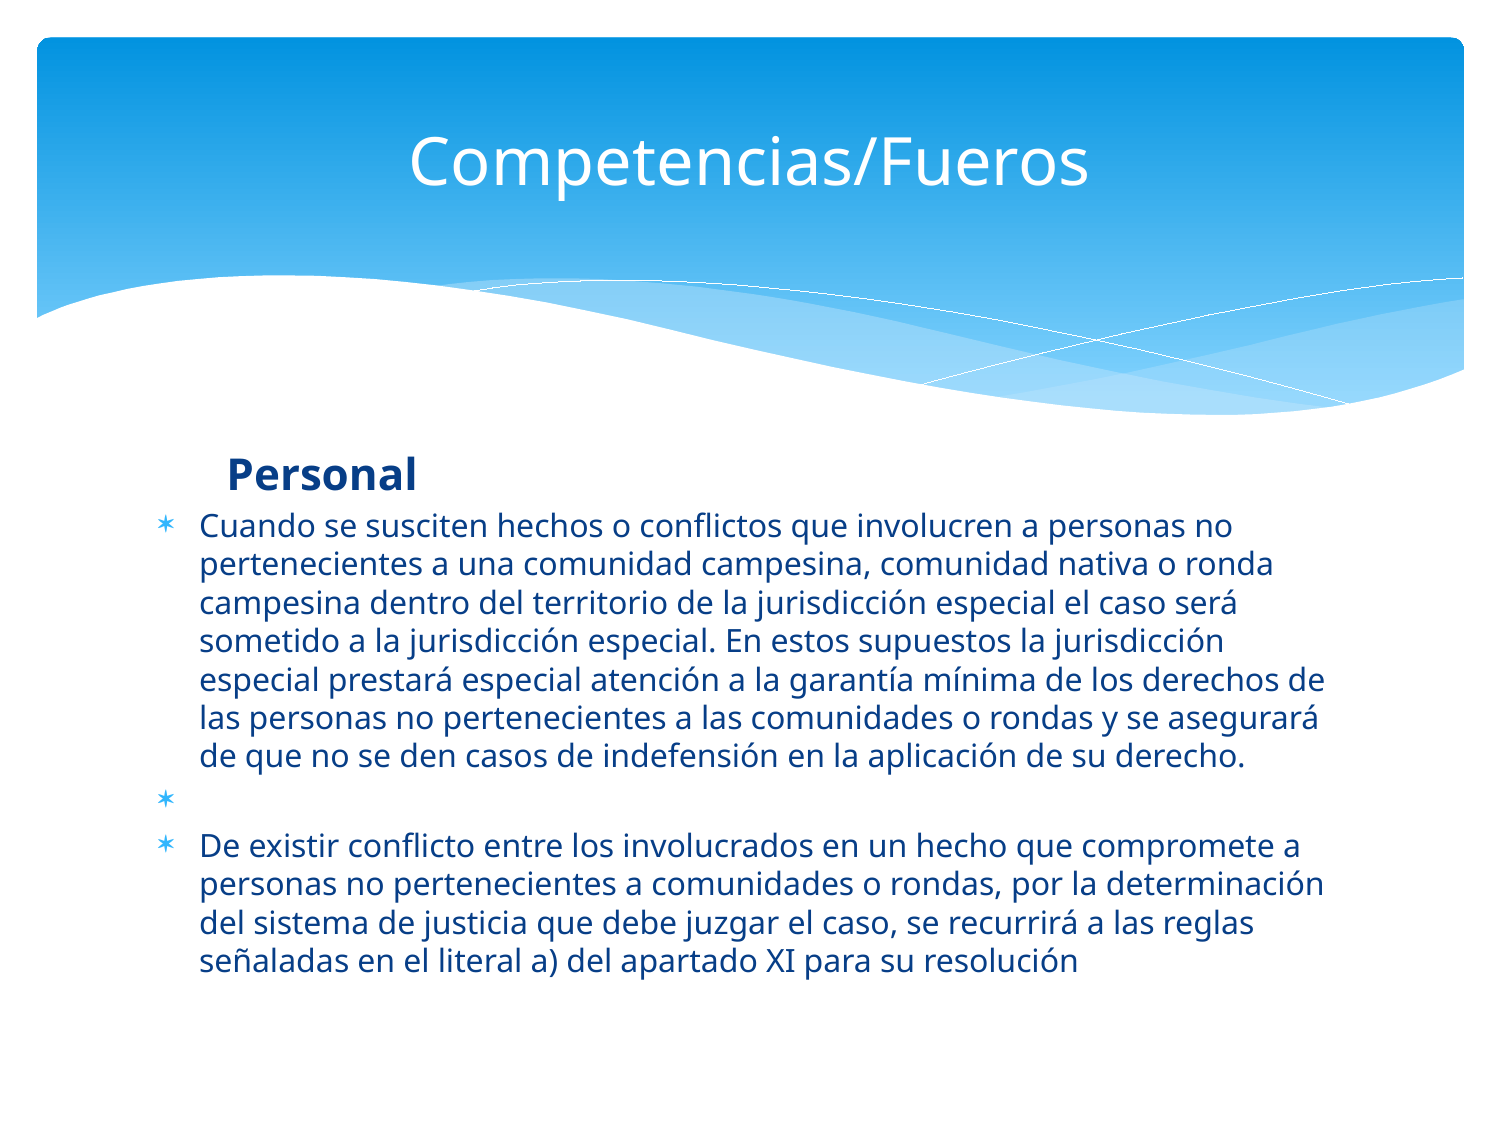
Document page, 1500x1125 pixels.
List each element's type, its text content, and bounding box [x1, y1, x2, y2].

list Personal Cuando se susciten hechos o conflictos que involucren a personas no pertenecientes a una comunidad campesina, comunidad nativa o ronda campesina dentro del territorio de la jurisdicción especial el caso será sometido a la jurisdicción especial. En estos supuestos la jurisdicción especial prestará especial atención a la garantía mínima de los derechos de las personas no pertenecientes a las comunidades o rondas y se asegurará de que no se den casos de indefensión en la aplicación de su derecho. De existir conflicto entre los involucrados en un hecho que compromete a personas no pertenecientes a comunidades o rondas, por la determinación del sistema de justicia que debe juzgar el caso, se recurrirá a las reglas señaladas en el literal a) del apartado XI para su resolución [143, 438, 1359, 1005]
title Competencias/Fueros [75, 55, 1425, 261]
